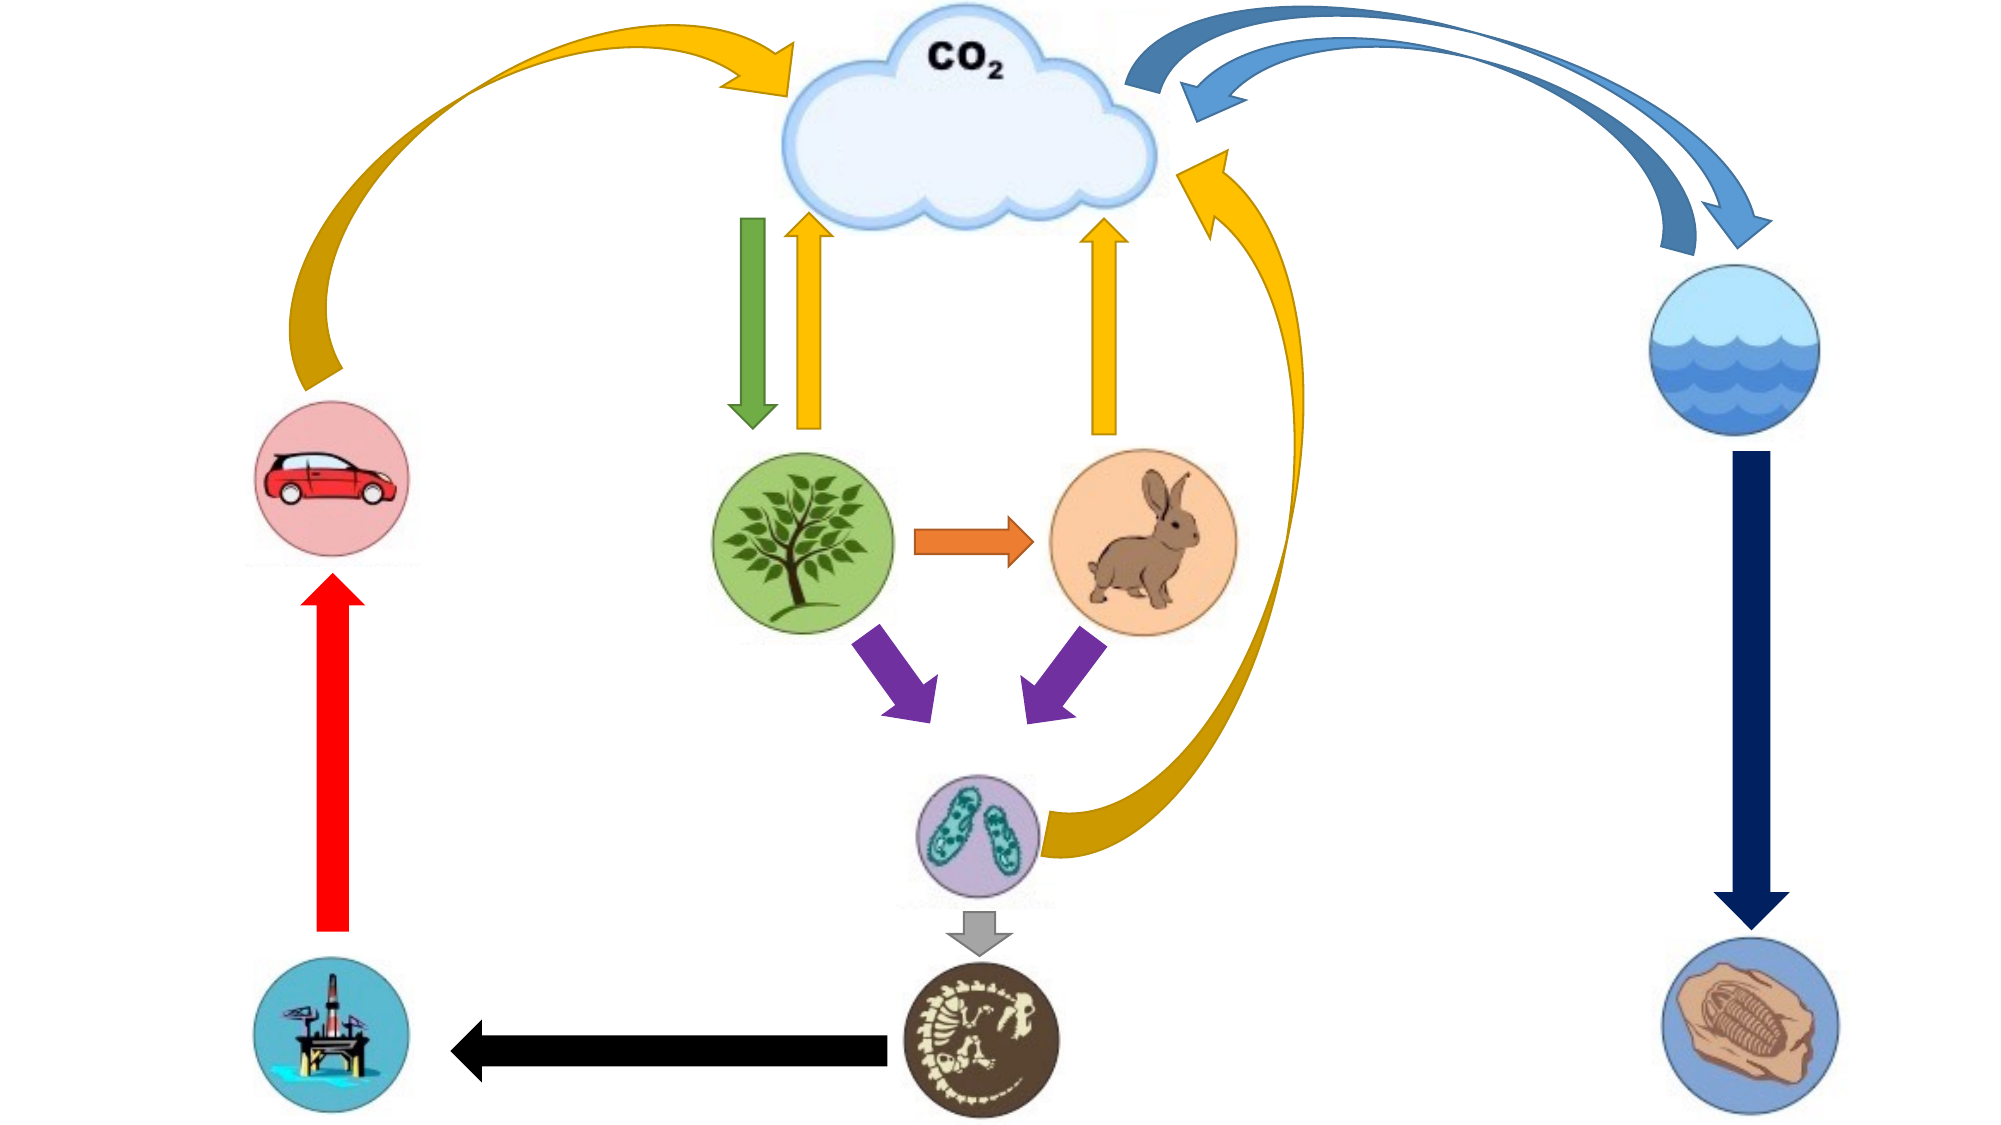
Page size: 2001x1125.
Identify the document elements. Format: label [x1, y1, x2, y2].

text_box [288, 24, 773, 392]
picture [896, 955, 1066, 1125]
picture [245, 392, 421, 567]
text_box [450, 1019, 888, 1083]
text_box [1132, 32, 1801, 193]
picture [896, 766, 1061, 913]
text_box [1713, 451, 1790, 928]
text_box [1078, 236, 1130, 436]
picture [249, 955, 416, 1125]
text_box [945, 913, 1014, 955]
text_box [1061, 193, 1305, 859]
text_box [783, 236, 835, 430]
text_box [864, 624, 1094, 734]
text_box [726, 217, 779, 431]
text_box [913, 514, 1035, 569]
picture [1651, 928, 1849, 1122]
picture [1640, 261, 1828, 448]
text_box [300, 572, 366, 932]
picture [707, 447, 902, 645]
picture [773, 0, 1170, 236]
picture [1039, 445, 1254, 648]
